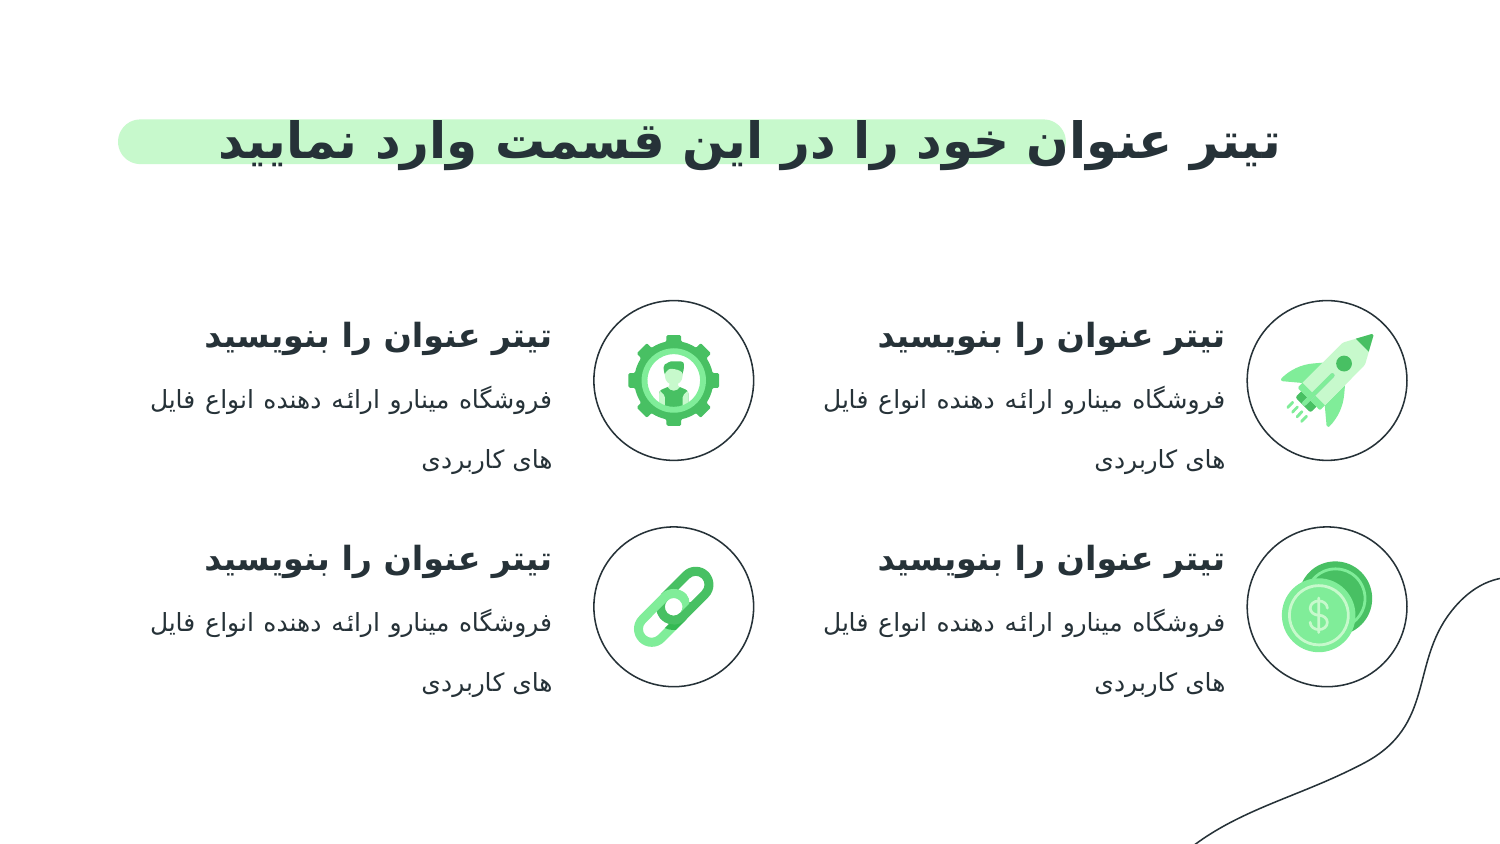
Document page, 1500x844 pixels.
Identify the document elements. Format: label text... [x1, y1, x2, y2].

text_box تیتر عنوان خود را در این قسمت وارد نمایید [124, 71, 1376, 177]
text_box تیتر عنوان را بنویسید فروشگاه مینارو ارائه دهنده انواع فایل های کاربردی [806, 489, 1241, 704]
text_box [631, 566, 716, 648]
text_box [593, 526, 754, 687]
text_box [1247, 300, 1407, 461]
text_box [1278, 561, 1377, 653]
text_box تیتر عنوان را بنویسید فروشگاه مینارو ارائه دهنده انواع فایل های کاربردی [133, 266, 568, 482]
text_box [628, 334, 720, 427]
text_box [593, 300, 754, 461]
text_box تیتر عنوان را بنویسید فروشگاه مینارو ارائه دهنده انواع فایل های کاربردی [806, 266, 1241, 482]
text_box [1247, 526, 1407, 687]
text_box تیتر عنوان را بنویسید فروشگاه مینارو ارائه دهنده انواع فایل های کاربردی [133, 489, 568, 704]
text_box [1280, 333, 1374, 428]
